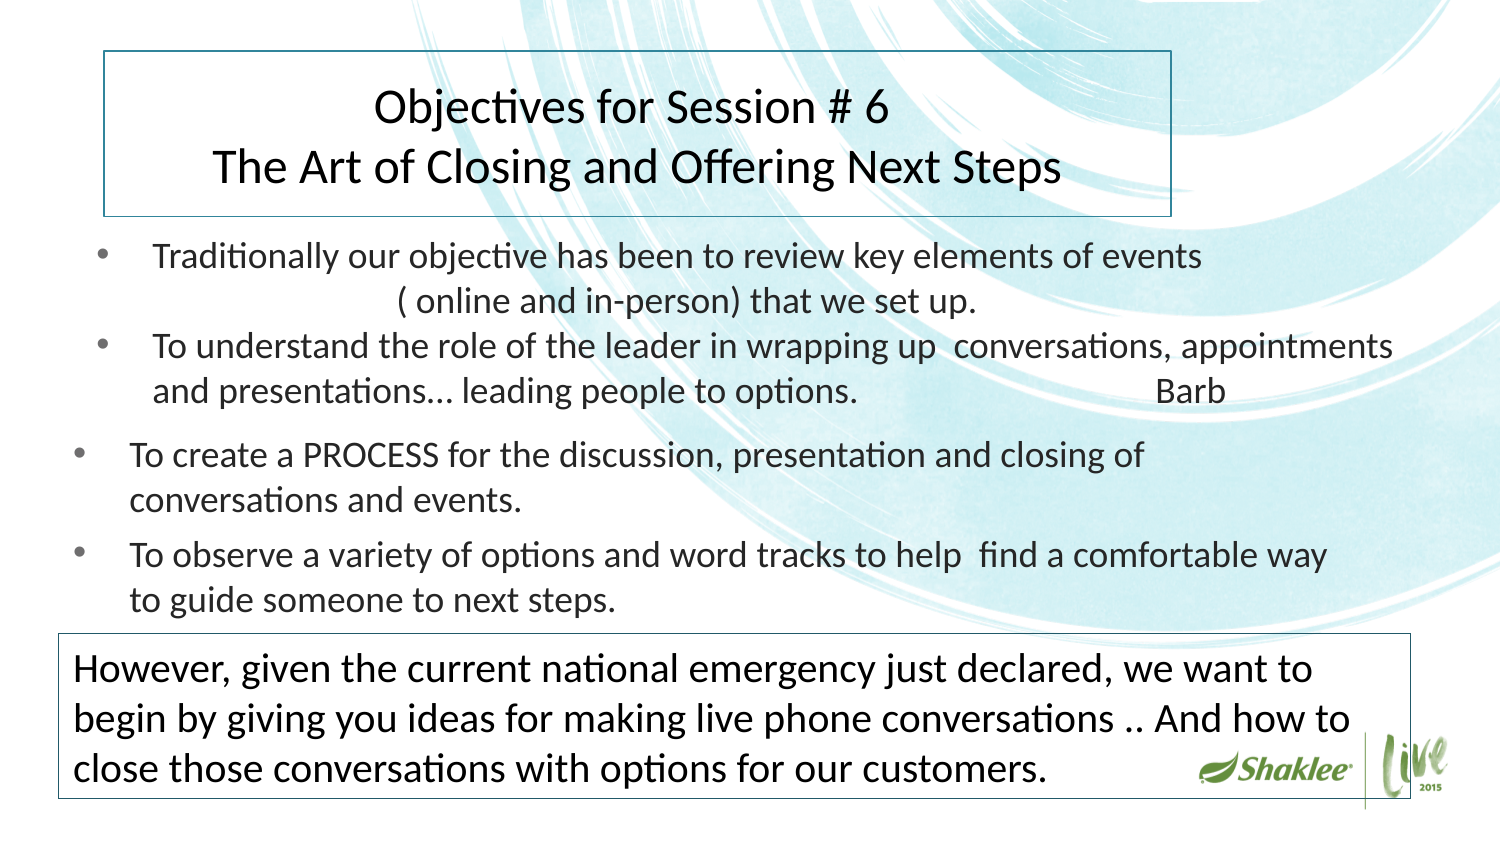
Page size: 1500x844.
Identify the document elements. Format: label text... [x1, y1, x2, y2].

list Traditionally our objective has been to review key elements of events ( online and in-person) that we set up. To understand the role of the leader in wrapping up conversations, appointments and presentations… leading people to options. Barb [81, 223, 1432, 430]
text_box To create a PROCESS for the discussion, presentation and closing of conversations and events. To observe a variety of options and word tracks to help find a comfortable way to guide someone to next steps. [58, 422, 1369, 627]
picture [0, 0, 1500, 844]
text_box However, given the current national emergency just declared, we want to begin by giving you ideas for making live phone conversations .. And how to close those conversations with options for our customers. [58, 633, 1411, 799]
title Objectives for Session # 6 The Art of Closing and Offering Next Steps [104, 50, 1172, 217]
